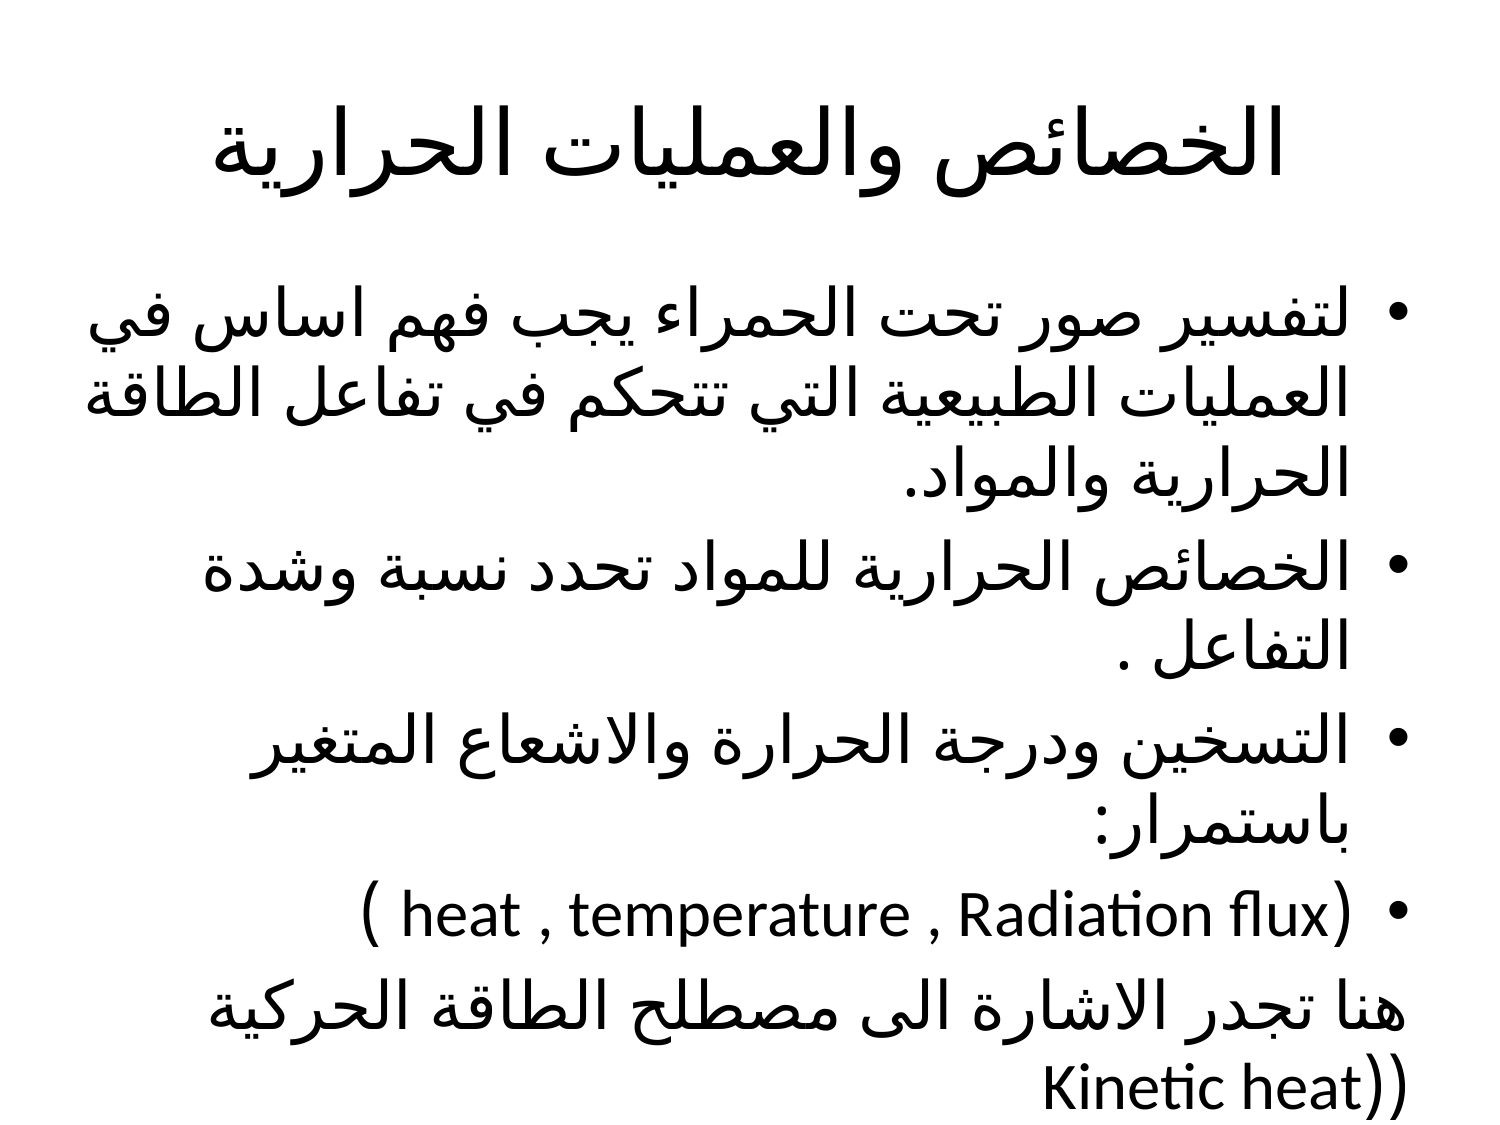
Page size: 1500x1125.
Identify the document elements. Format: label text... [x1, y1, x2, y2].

title الخصائص والعمليات الحرارية [75, 45, 1425, 233]
list لتفسير صور تحت الحمراء يجب فهم اساس في العمليات الطبيعية التي تتحكم في تفاعل الطاقة الحرارية والمواد. الخصائص الحرارية للمواد تحدد نسبة وشدة التفاعل . التسخين ودرجة الحرارة والاشعاع المتغير باستمرار: (heat , temperature , Radiation flux ) هنا تجدر الاشارة الى مصطلح الطاقة الحركية ((Kinetic heat الطاقة الحركية: هي طاقة الجزيئات المواد في الحركة العشوائية. [29, 262, 1425, 1005]
